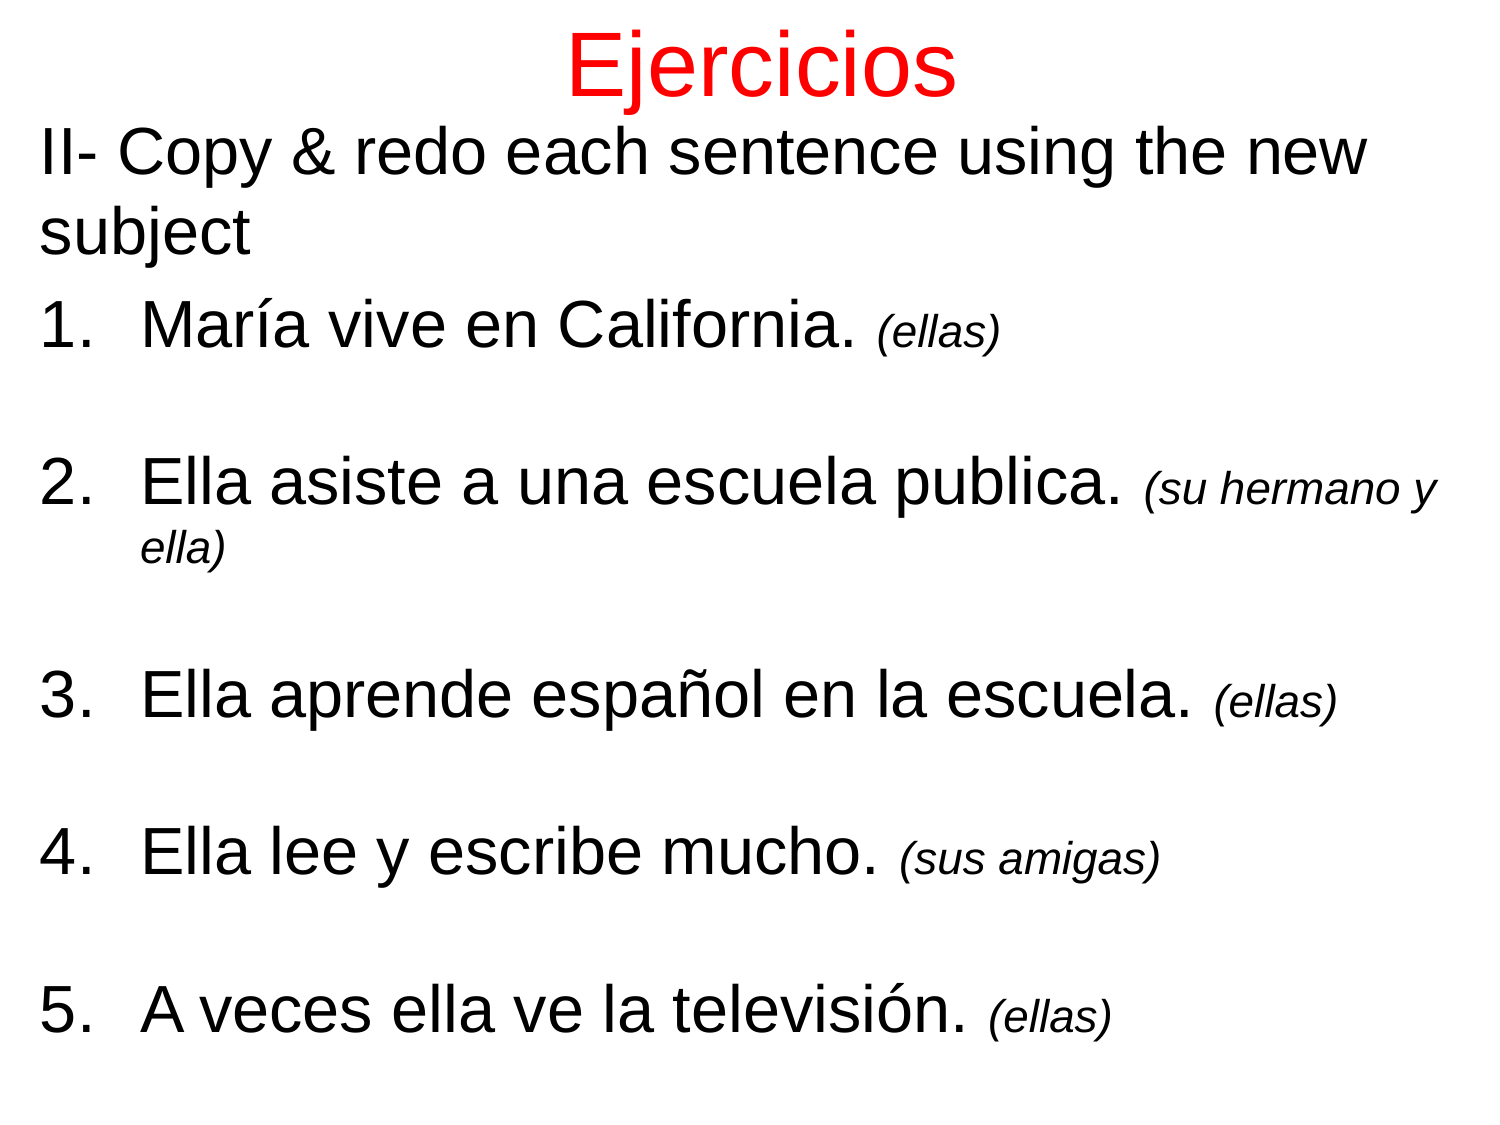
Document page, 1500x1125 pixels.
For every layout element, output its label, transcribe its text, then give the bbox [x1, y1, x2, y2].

list II- Copy & redo each sentence using the new subject María vive en California. (ellas) Ella asiste a una escuela publica. (su hermano y ella) Ella aprende español en la escuela. (ellas) Ella lee y escribe mucho. (sus amigas) A veces ella ve la televisión. (ellas) [24, 99, 1500, 1013]
title Ejercicios [87, 0, 1438, 99]
